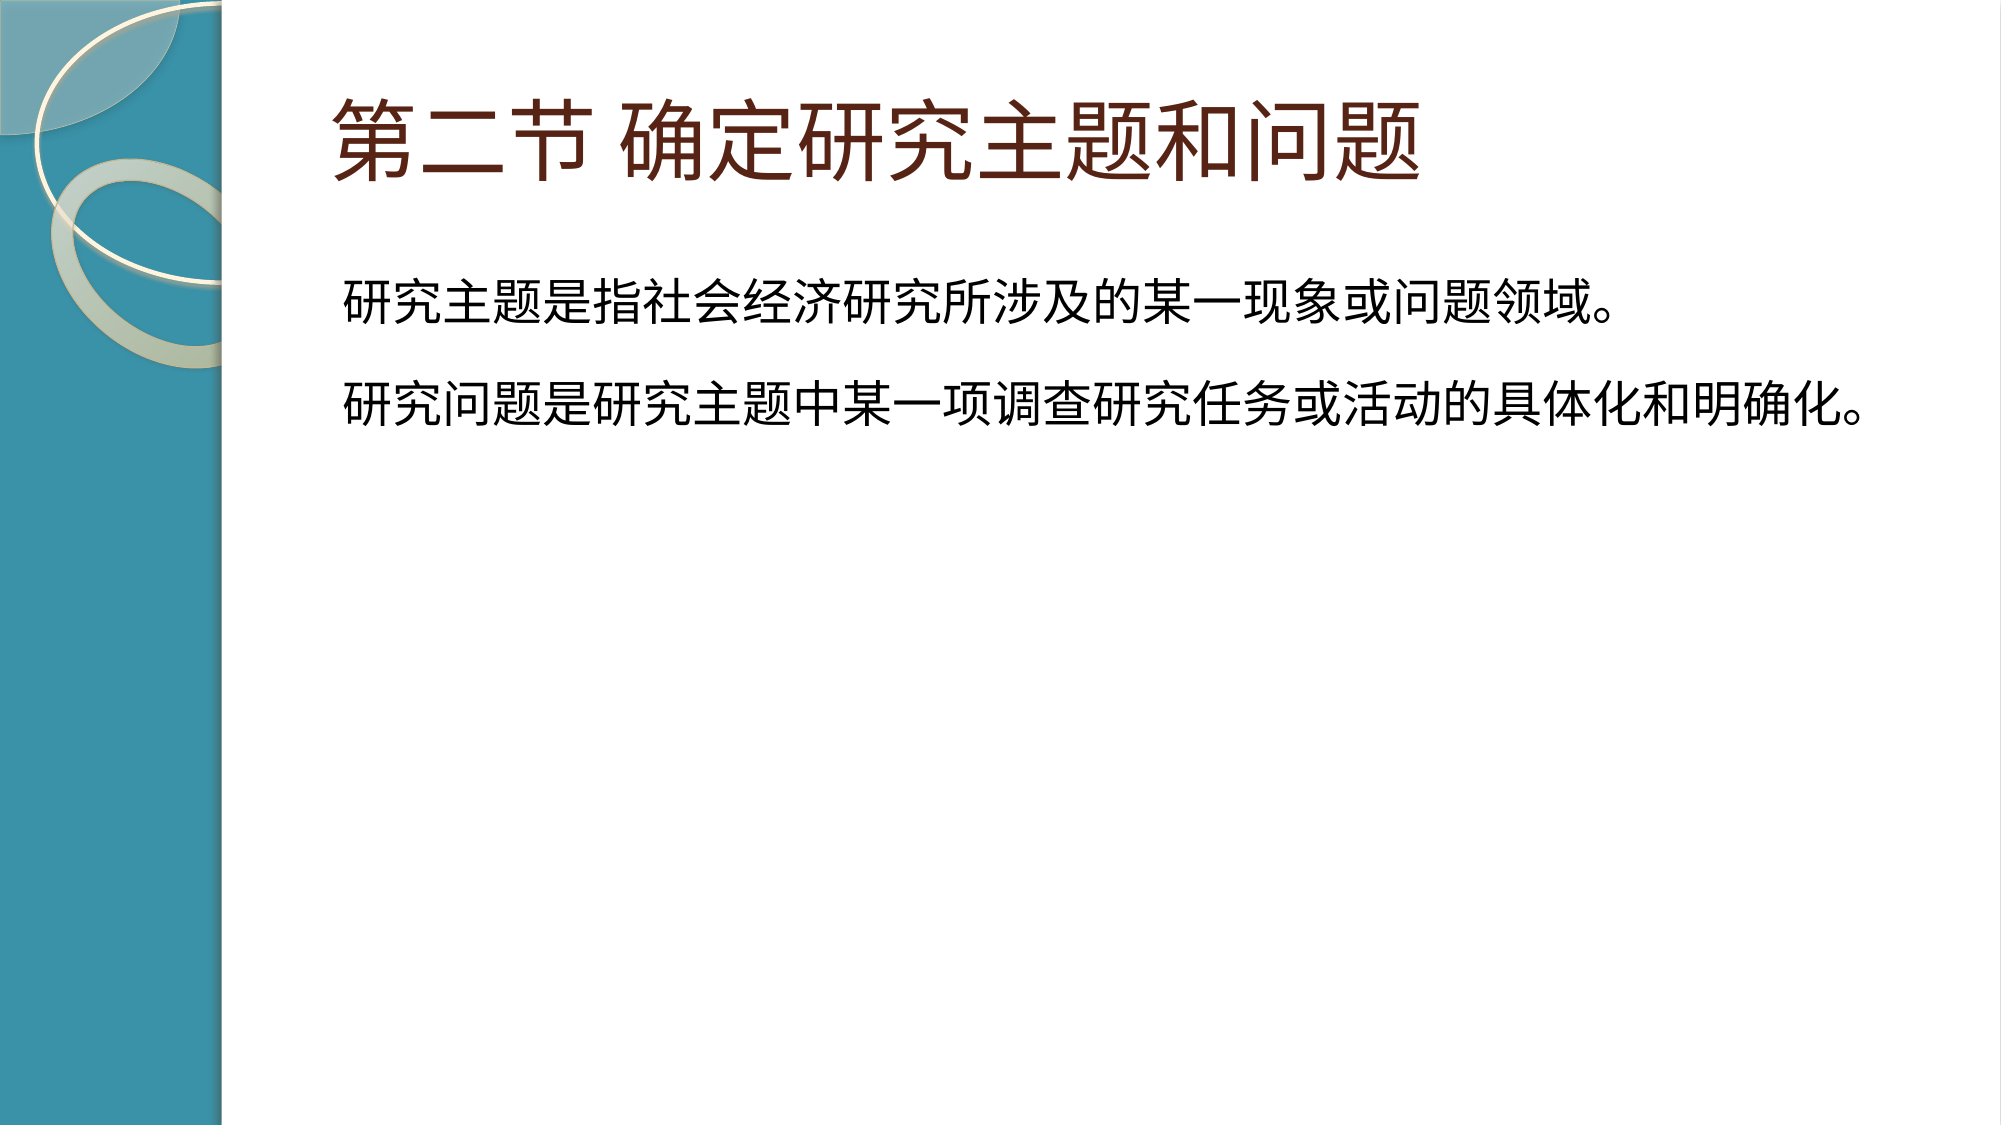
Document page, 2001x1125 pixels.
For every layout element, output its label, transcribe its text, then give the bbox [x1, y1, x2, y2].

list 研究主题是指社会经济研究所涉及的某一现象或问题领域。 研究问题是研究主题中某一项调查研究任务或活动的具体化和明确化。 [313, 232, 1954, 1021]
title 第二节 确定研究主题和问题 [313, 45, 1954, 232]
